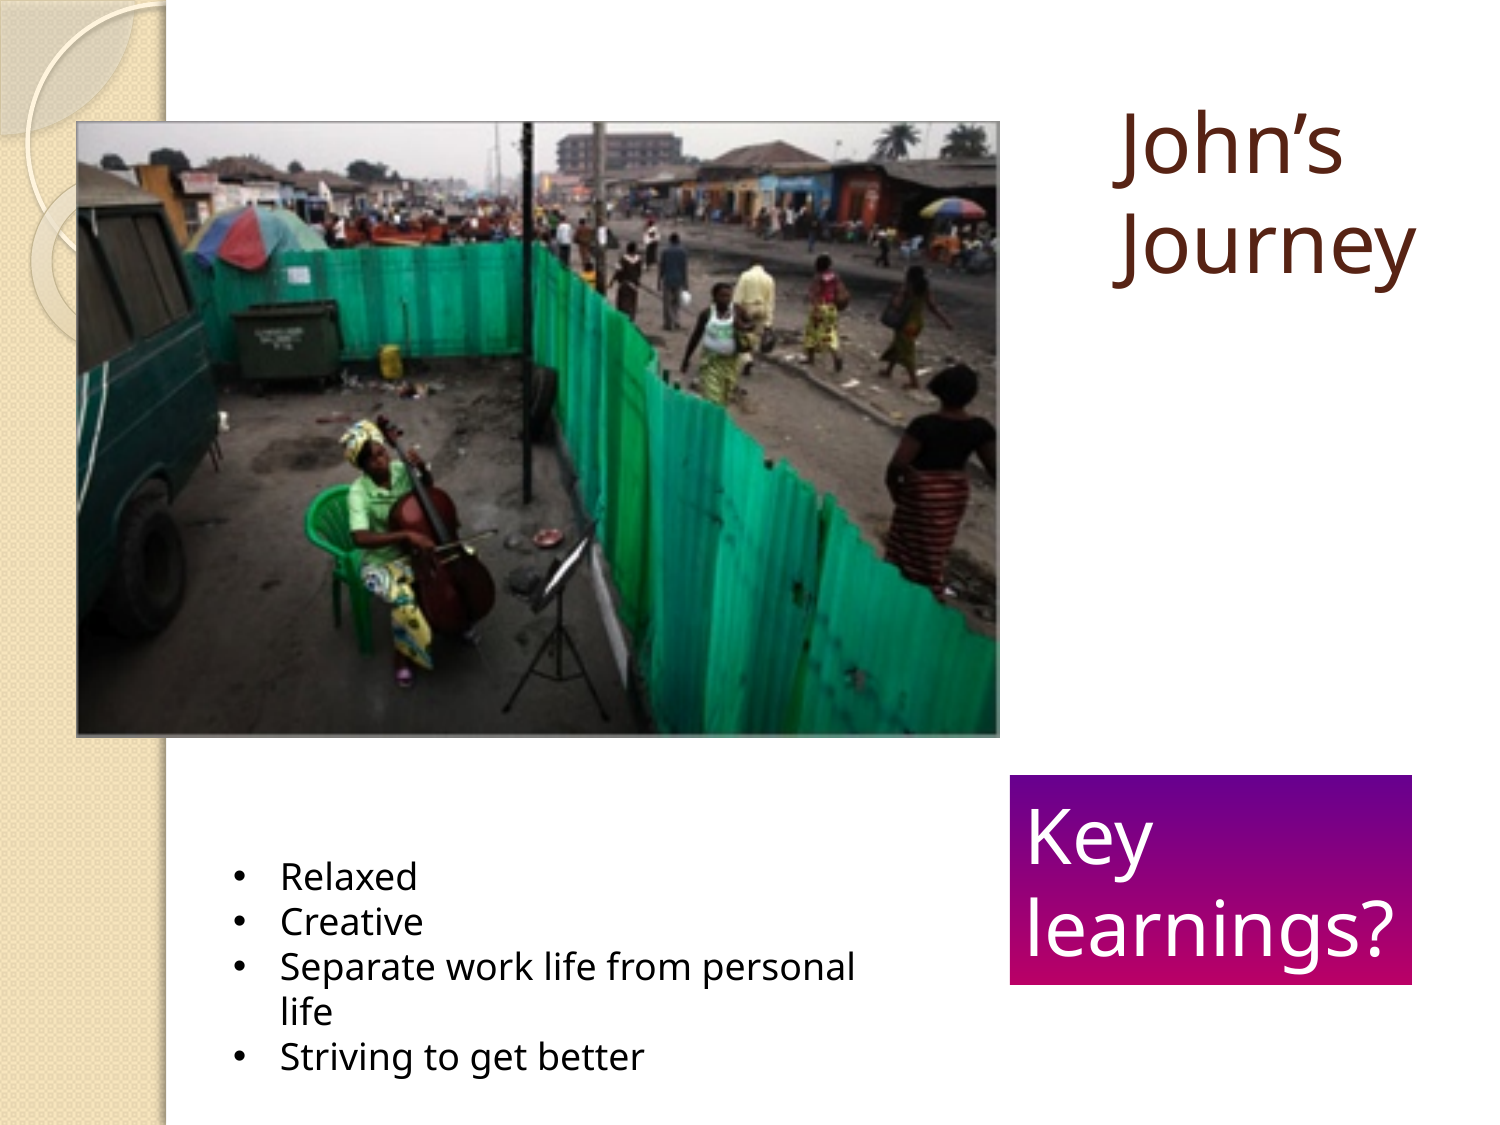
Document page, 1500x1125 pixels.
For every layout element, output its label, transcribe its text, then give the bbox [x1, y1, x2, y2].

text_box Key learnings? [1009, 775, 1412, 985]
text_box Relaxed Creative Separate work life from personal life Striving to get better [218, 845, 880, 1086]
picture [76, 121, 1001, 738]
title John’s Journey [1104, 42, 1447, 339]
